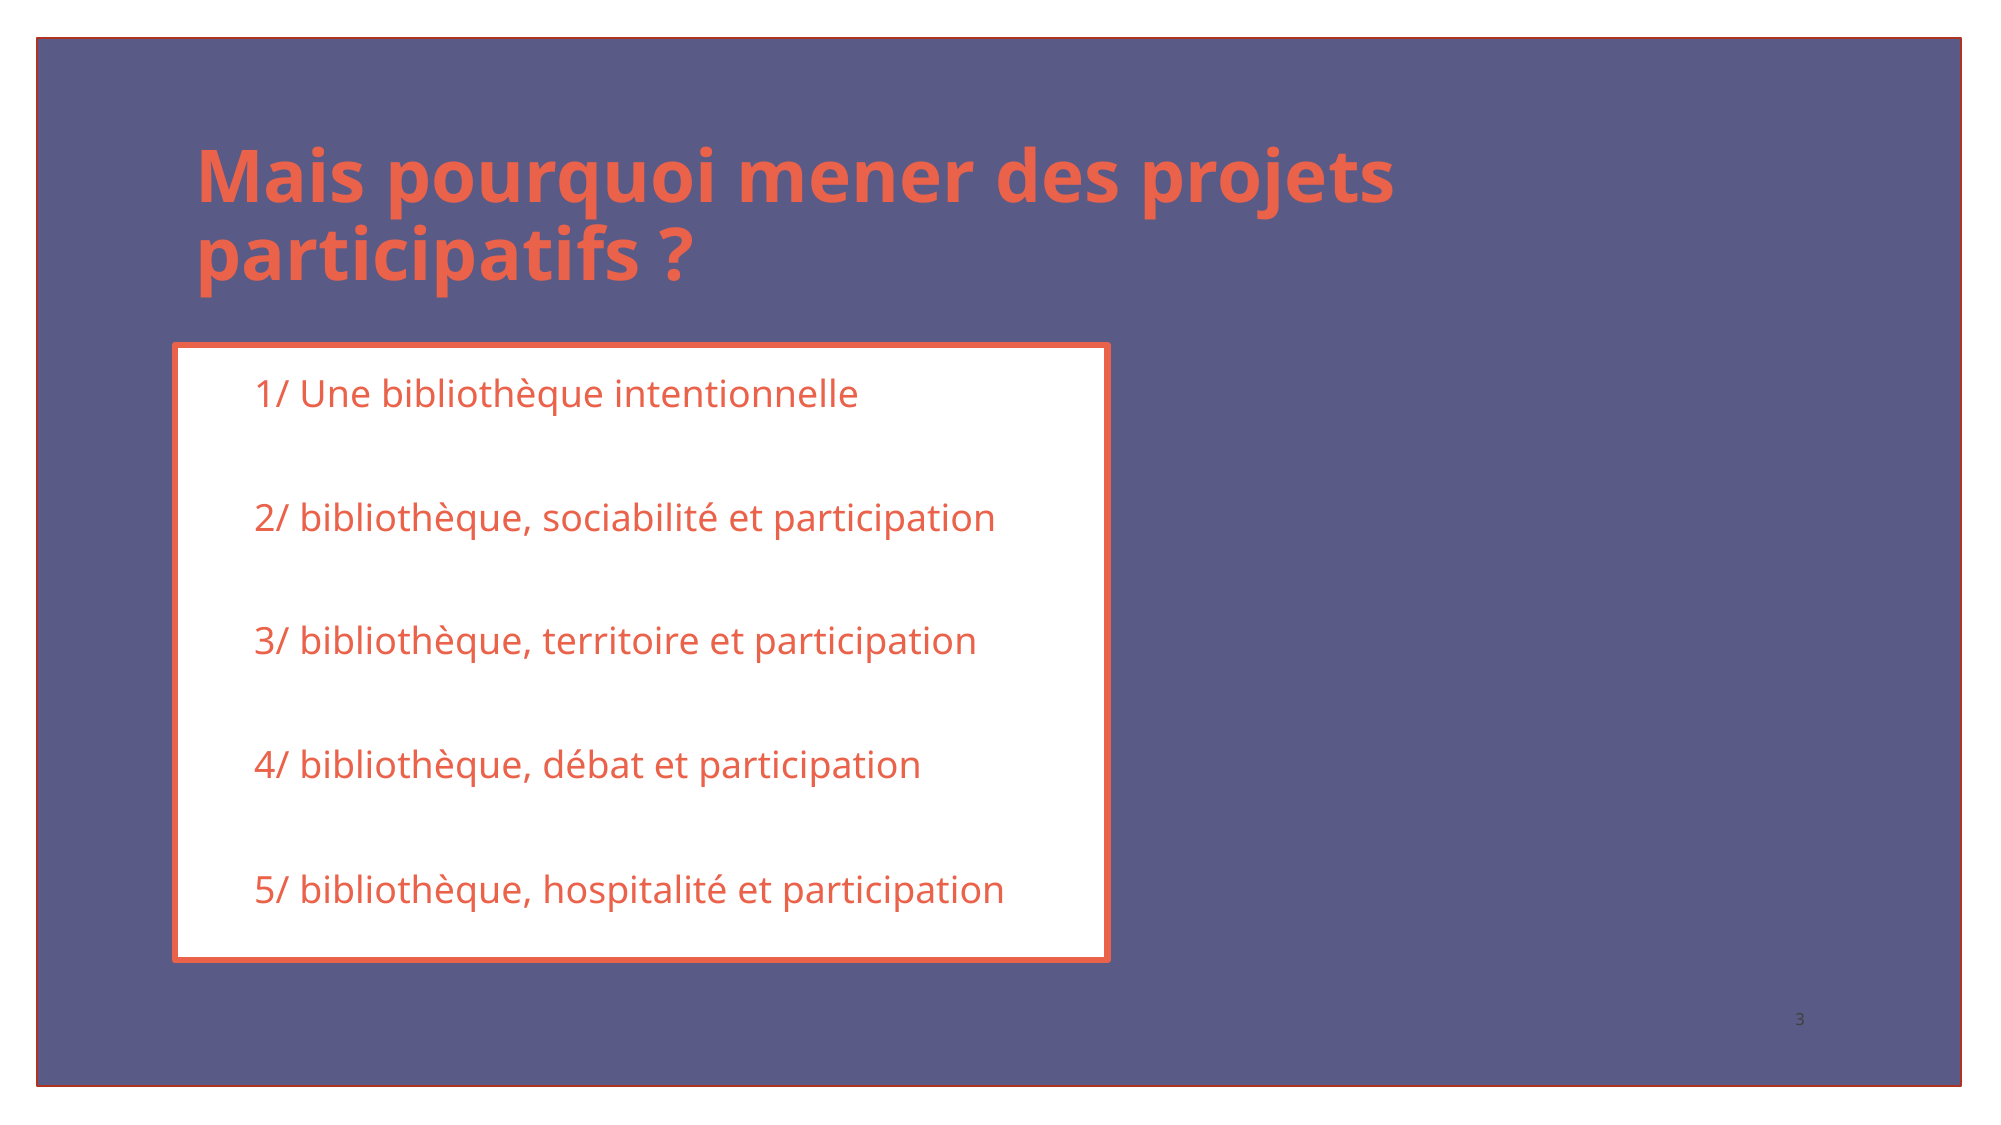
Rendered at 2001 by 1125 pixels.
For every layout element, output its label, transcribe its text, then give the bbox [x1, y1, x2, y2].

slide_number 3 [1687, 990, 1825, 1050]
list 1/ Une bibliothèque intentionnelle 2/ bibliothèque, sociabilité et participation 3/ bibliothèque, territoire et participation 4/ bibliothèque, débat et participation 5/ bibliothèque, hospitalité et participation [174, 344, 1109, 961]
text_box [36, 37, 1962, 1087]
title Mais pourquoi mener des projets participatifs ? [174, 105, 1825, 331]
